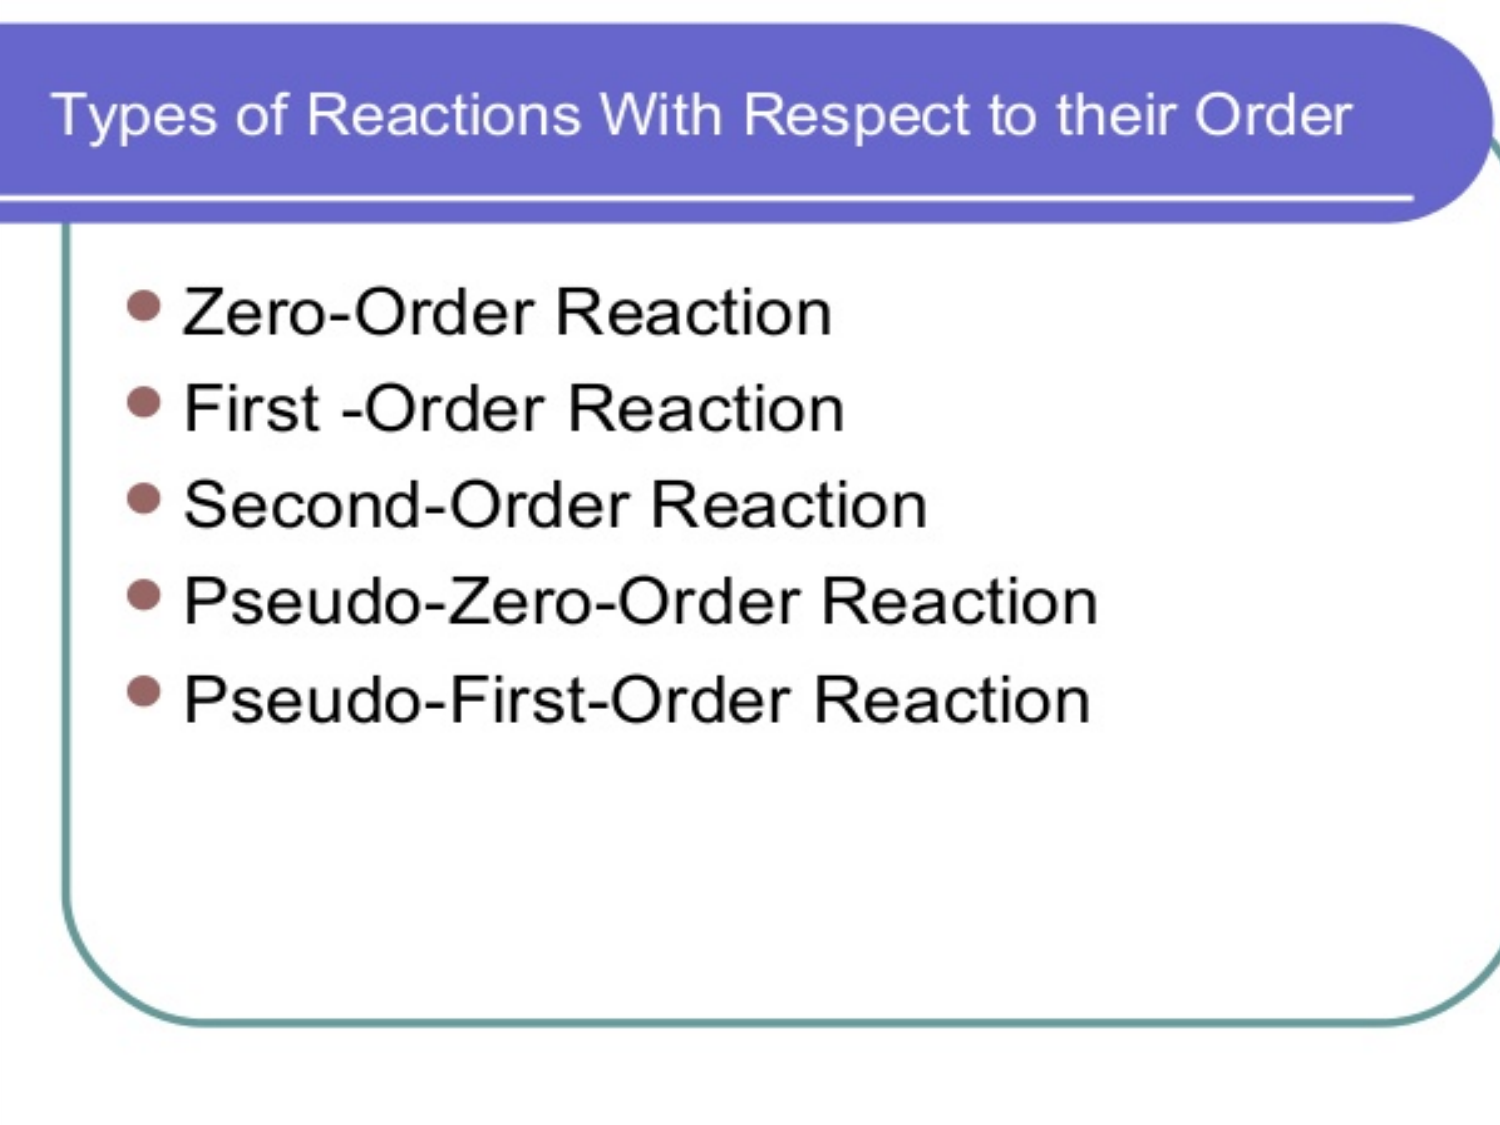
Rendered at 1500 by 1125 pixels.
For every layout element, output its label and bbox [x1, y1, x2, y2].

text_box [0, 0, 1500, 1125]
